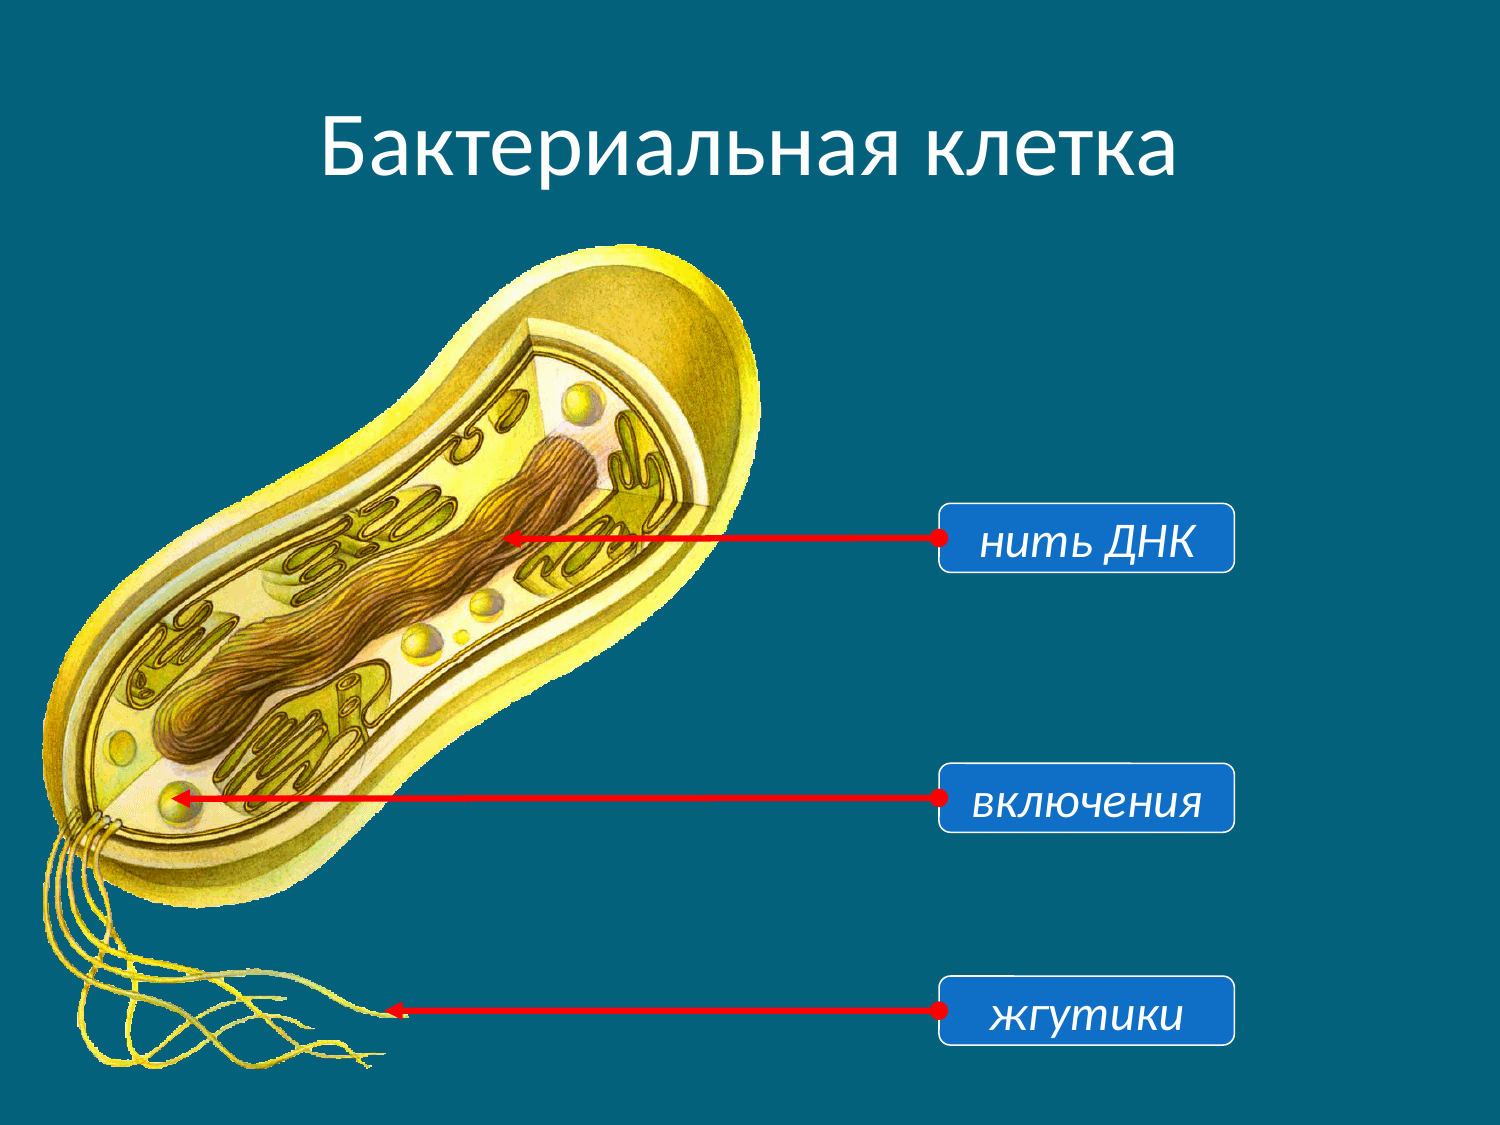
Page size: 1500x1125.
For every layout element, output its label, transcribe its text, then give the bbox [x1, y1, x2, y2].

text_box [170, 763, 1235, 833]
picture [43, 245, 761, 1069]
title Бактериальная клетка [75, 45, 1425, 233]
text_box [383, 975, 1235, 1046]
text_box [501, 503, 1235, 573]
